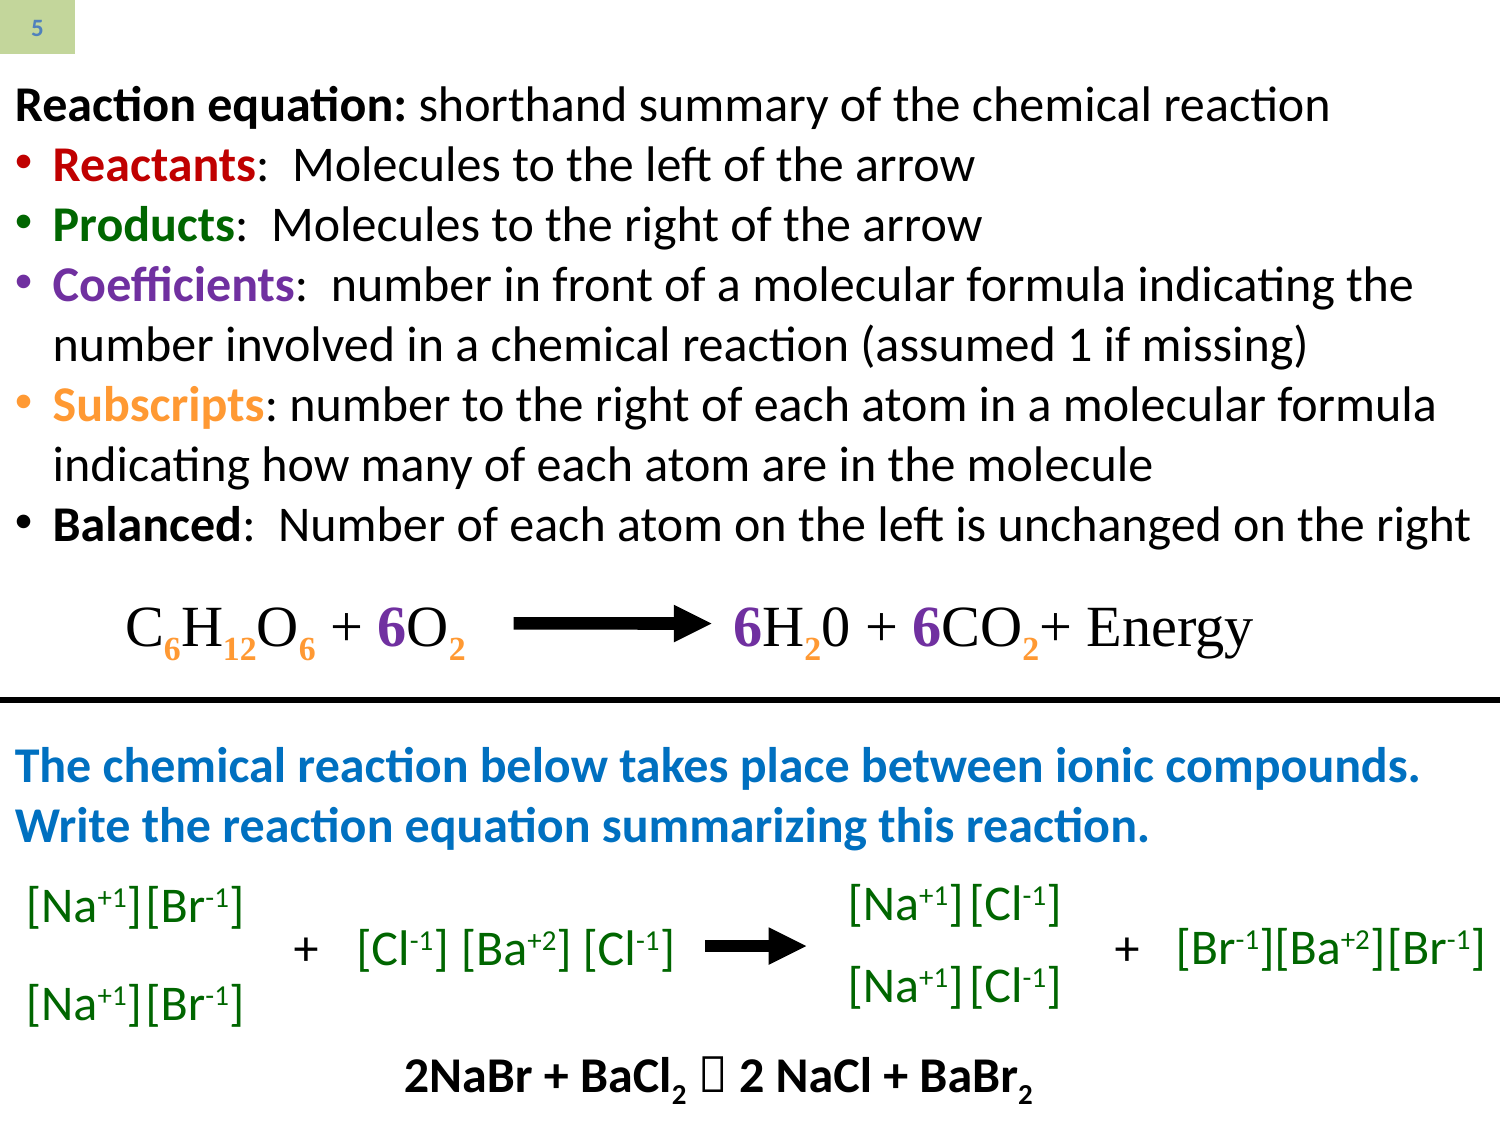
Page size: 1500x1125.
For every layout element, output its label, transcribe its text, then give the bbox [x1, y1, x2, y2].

text_box Reaction equation: shorthand summary of the chemical reaction Reactants: Molecules to the left of the arrow Products: Molecules to the right of the arrow Coefficients: number in front of a molecular formula indicating the number involved in a chemical reaction (assumed 1 if missing) Subscripts: number to the right of each atom in a molecular formula indicating how many of each atom are in the molecule Balanced: Number of each atom on the left is unchanged on the right [0, 64, 1500, 559]
text_box The chemical reaction below takes place between ionic compounds. Write the reaction equation summarizing this reaction. [0, 724, 1500, 860]
text_box C6H12O6 + 6O2 [110, 580, 592, 675]
text_box [513, 617, 712, 630]
text_box 2NaBr + BaCl2  2 NaCl + BaBr2 [31, 1046, 1406, 1118]
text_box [0, 863, 1500, 1039]
text_box 6H20 + 6CO2+ Energy [718, 580, 1405, 675]
